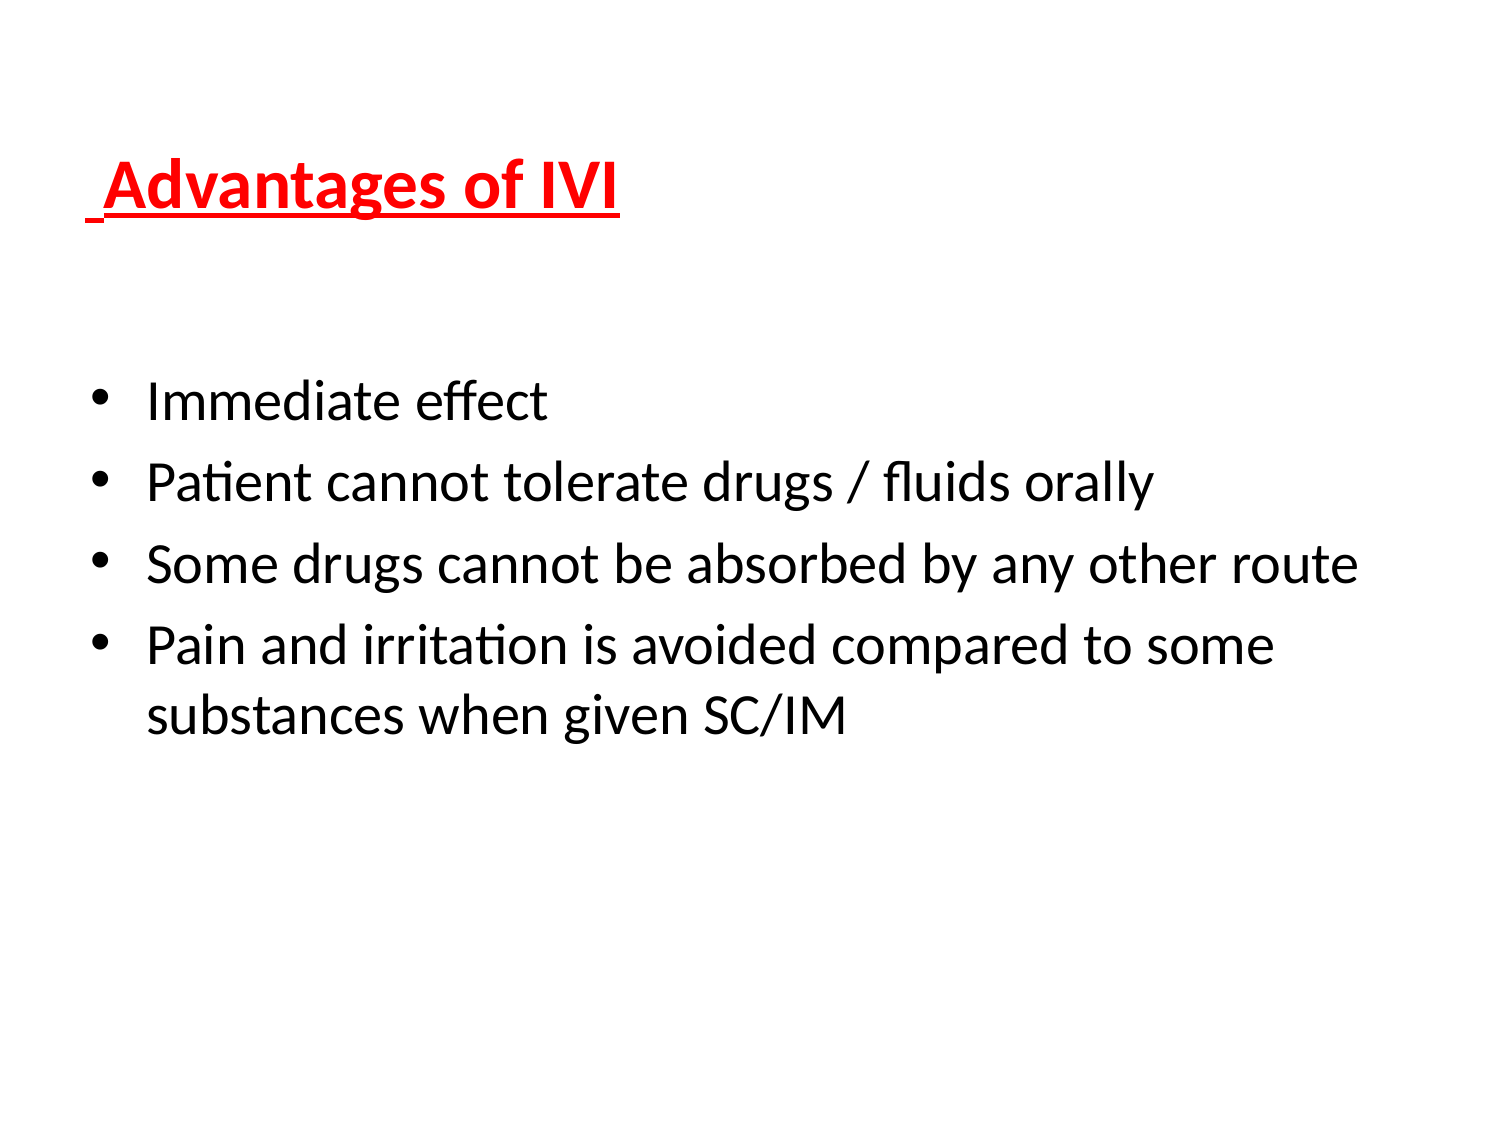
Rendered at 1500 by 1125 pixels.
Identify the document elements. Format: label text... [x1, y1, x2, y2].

list Immediate effect Patient cannot tolerate drugs / fluids orally Some drugs cannot be absorbed by any other route Pain and irritation is avoided compared to some substances when given SC/IM [75, 262, 1425, 1005]
title Advantages of IVI [70, 128, 1421, 317]
